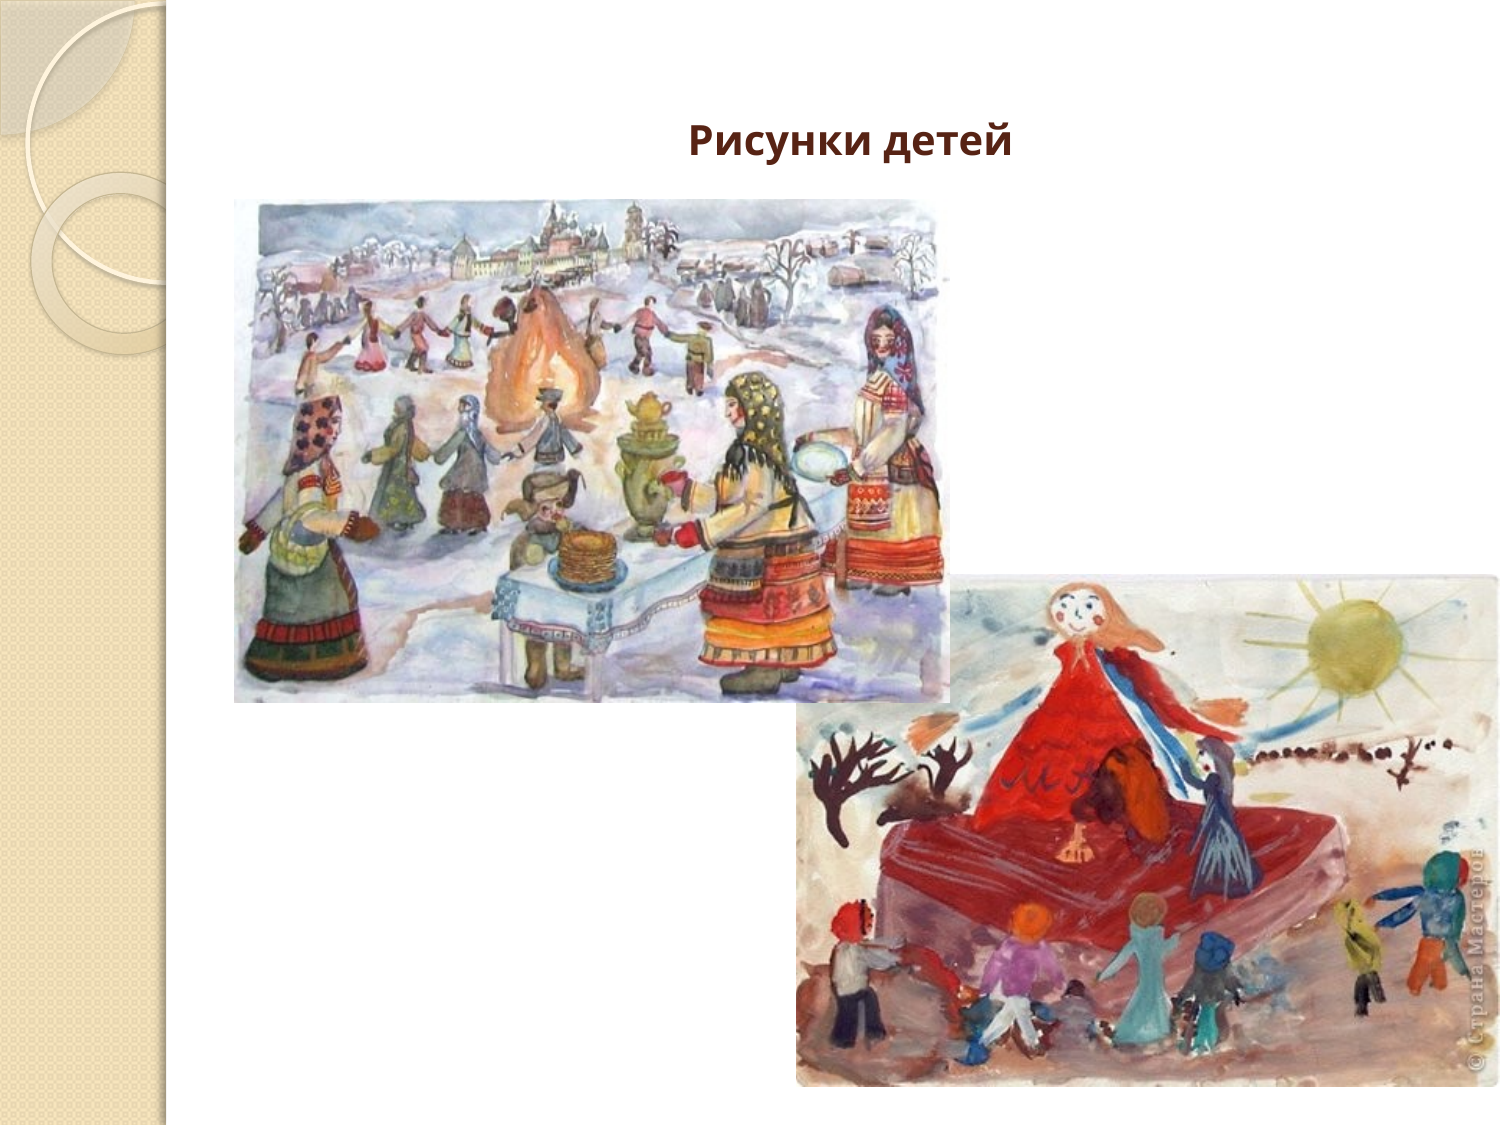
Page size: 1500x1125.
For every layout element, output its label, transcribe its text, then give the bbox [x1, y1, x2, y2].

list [796, 573, 1500, 1087]
picture [234, 198, 950, 704]
title Рисунки детей [235, 45, 1466, 233]
